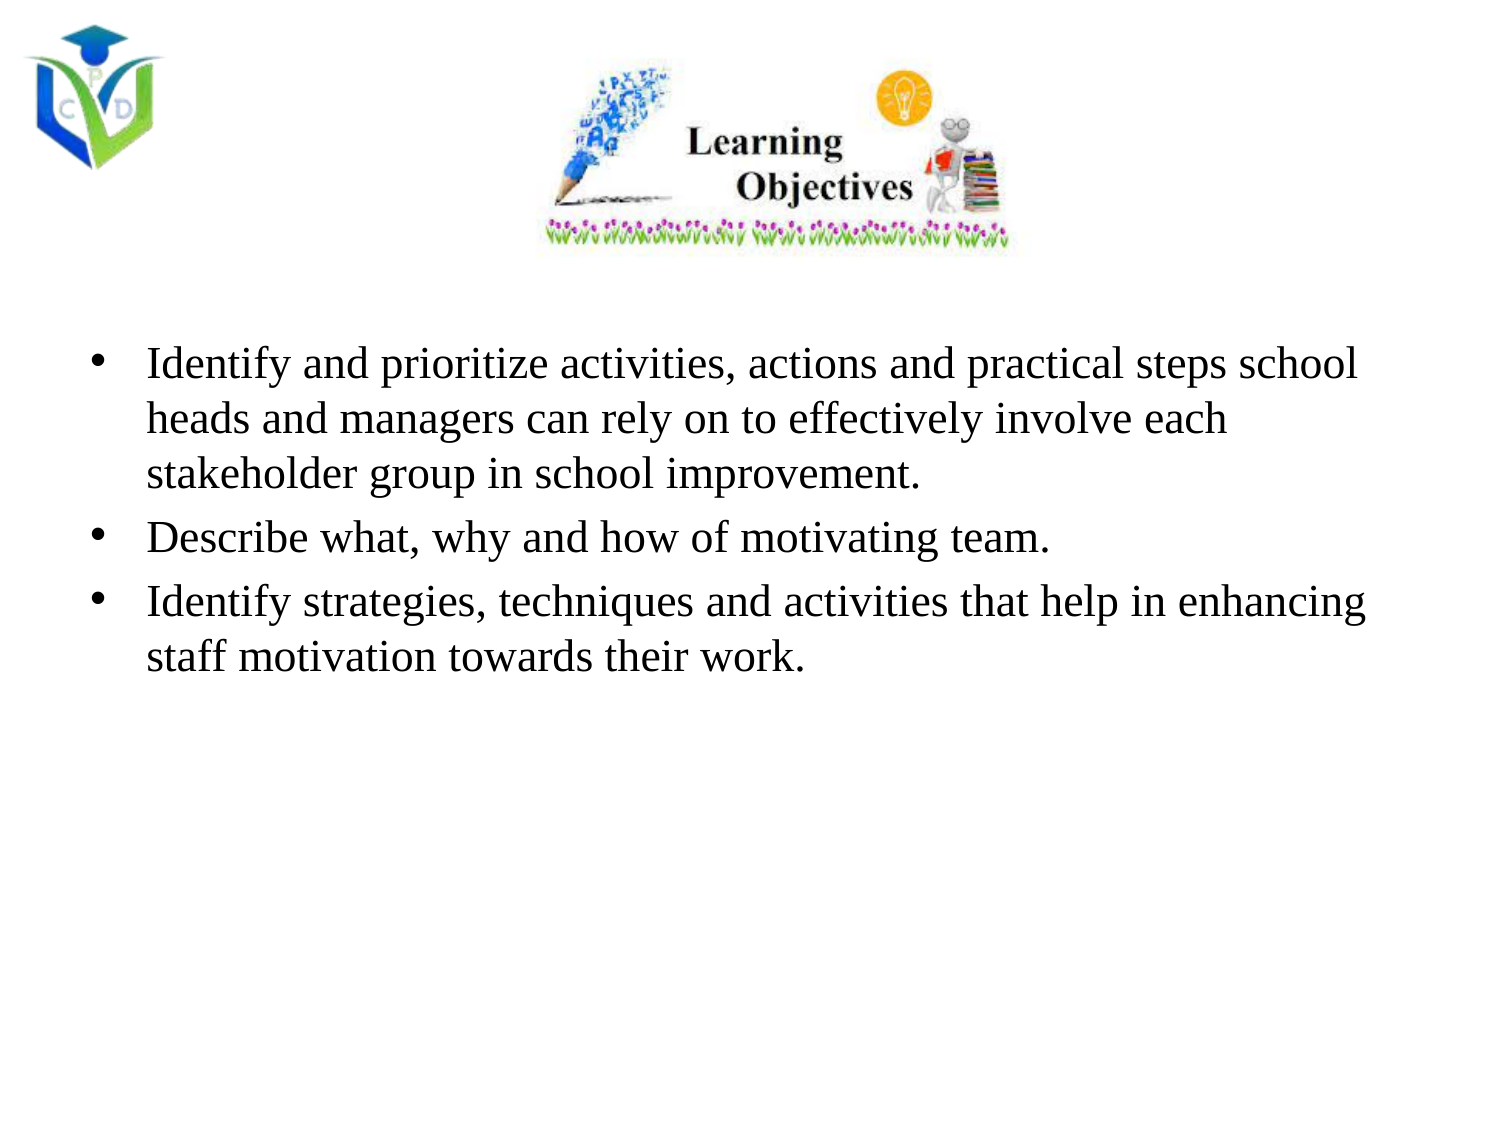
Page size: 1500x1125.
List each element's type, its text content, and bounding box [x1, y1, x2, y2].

list Identify and prioritize activities, actions and practical steps school heads and managers can rely on to effectively involve each stakeholder group in school improvement. Describe what, why and how of motivating team. Identify strategies, techniques and activities that help in enhancing staff motivation towards their work. [75, 324, 1425, 1068]
picture [22, 24, 168, 170]
picture [512, 34, 1038, 263]
